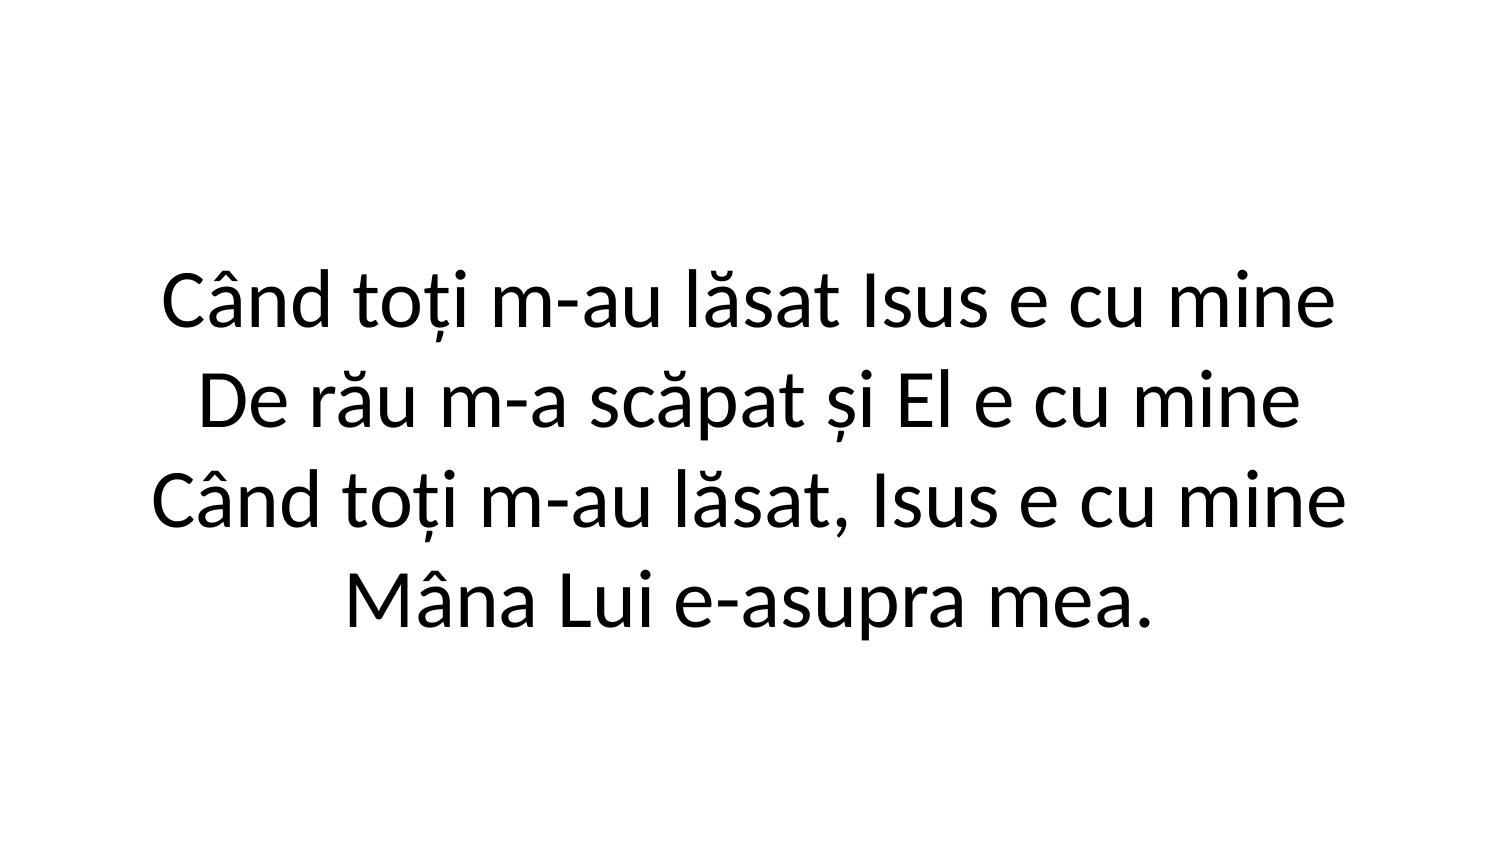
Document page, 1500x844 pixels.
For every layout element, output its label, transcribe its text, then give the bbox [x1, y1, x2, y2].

text_box Când toți m-au lăsat Isus e cu mine De rău m-a scăpat și El e cu mine Când toți m-au lăsat, Isus e cu mine Mâna Lui e-asupra mea. [136, 192, 1364, 652]
